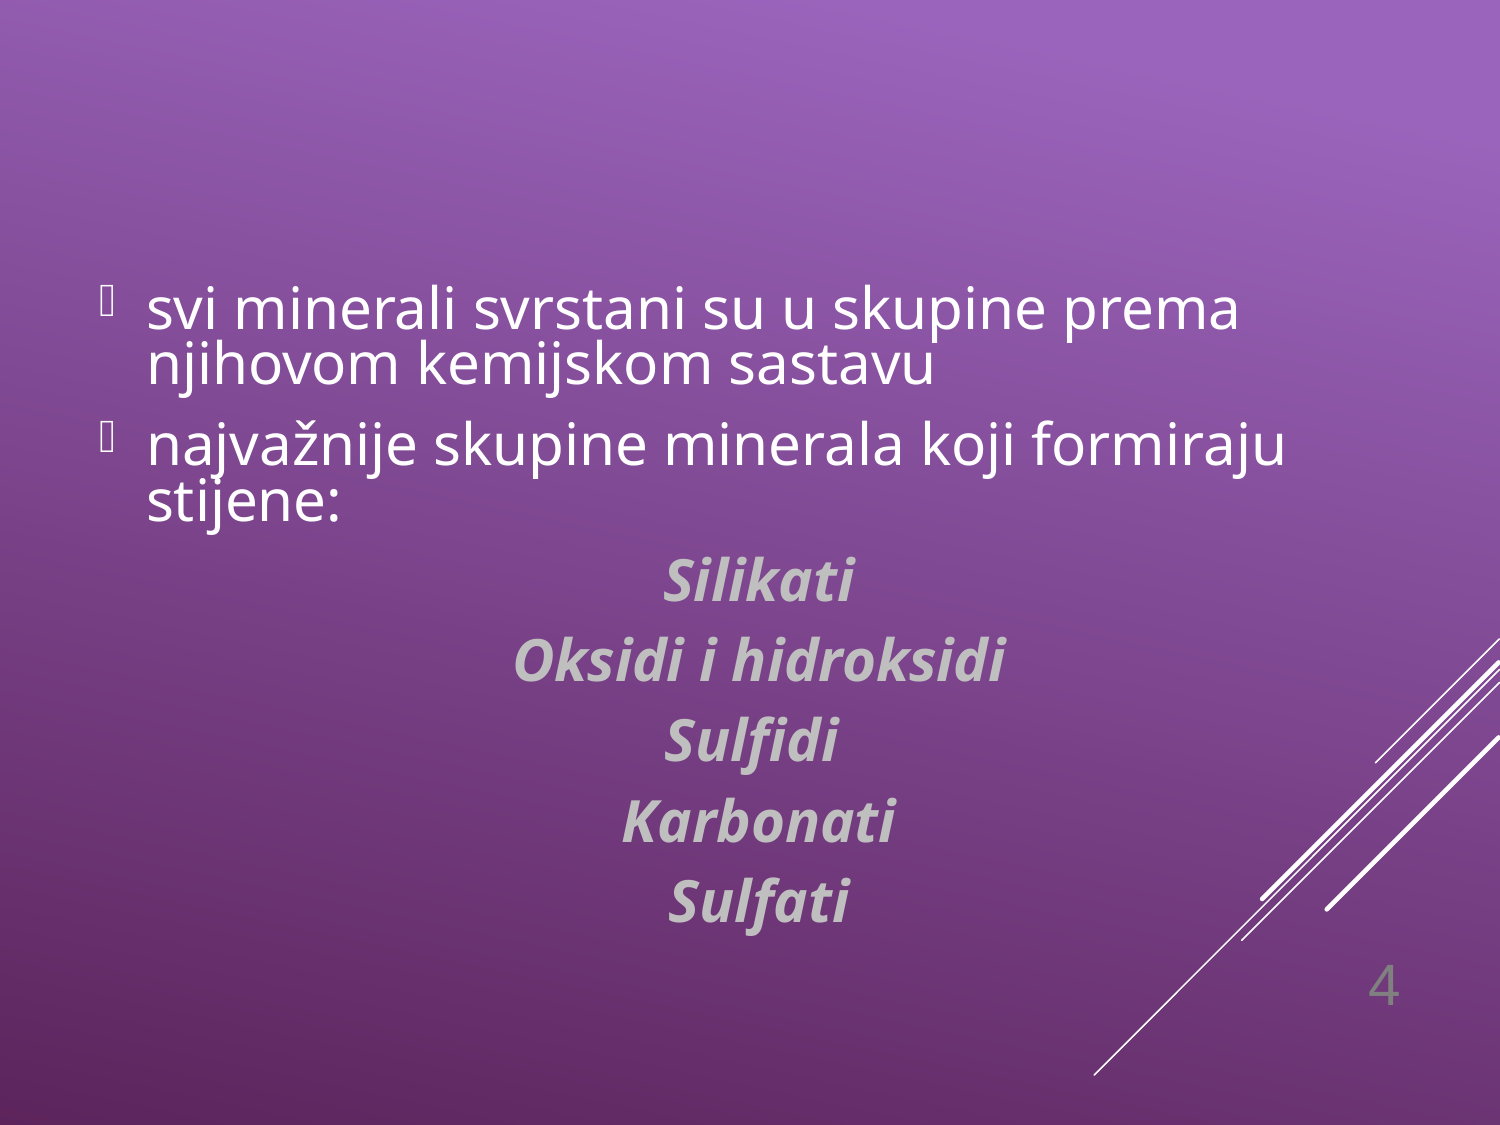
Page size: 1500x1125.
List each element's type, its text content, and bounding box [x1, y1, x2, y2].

list svi minerali svrstani su u skupine prema njihovom kemijskom sastavu najvažnije skupine minerala koji formiraju stijene: Silikati Oksidi i hidroksidi Sulfidi Karbonati Sulfati [84, 99, 1435, 1104]
slide_number 4 [1275, 915, 1416, 1025]
